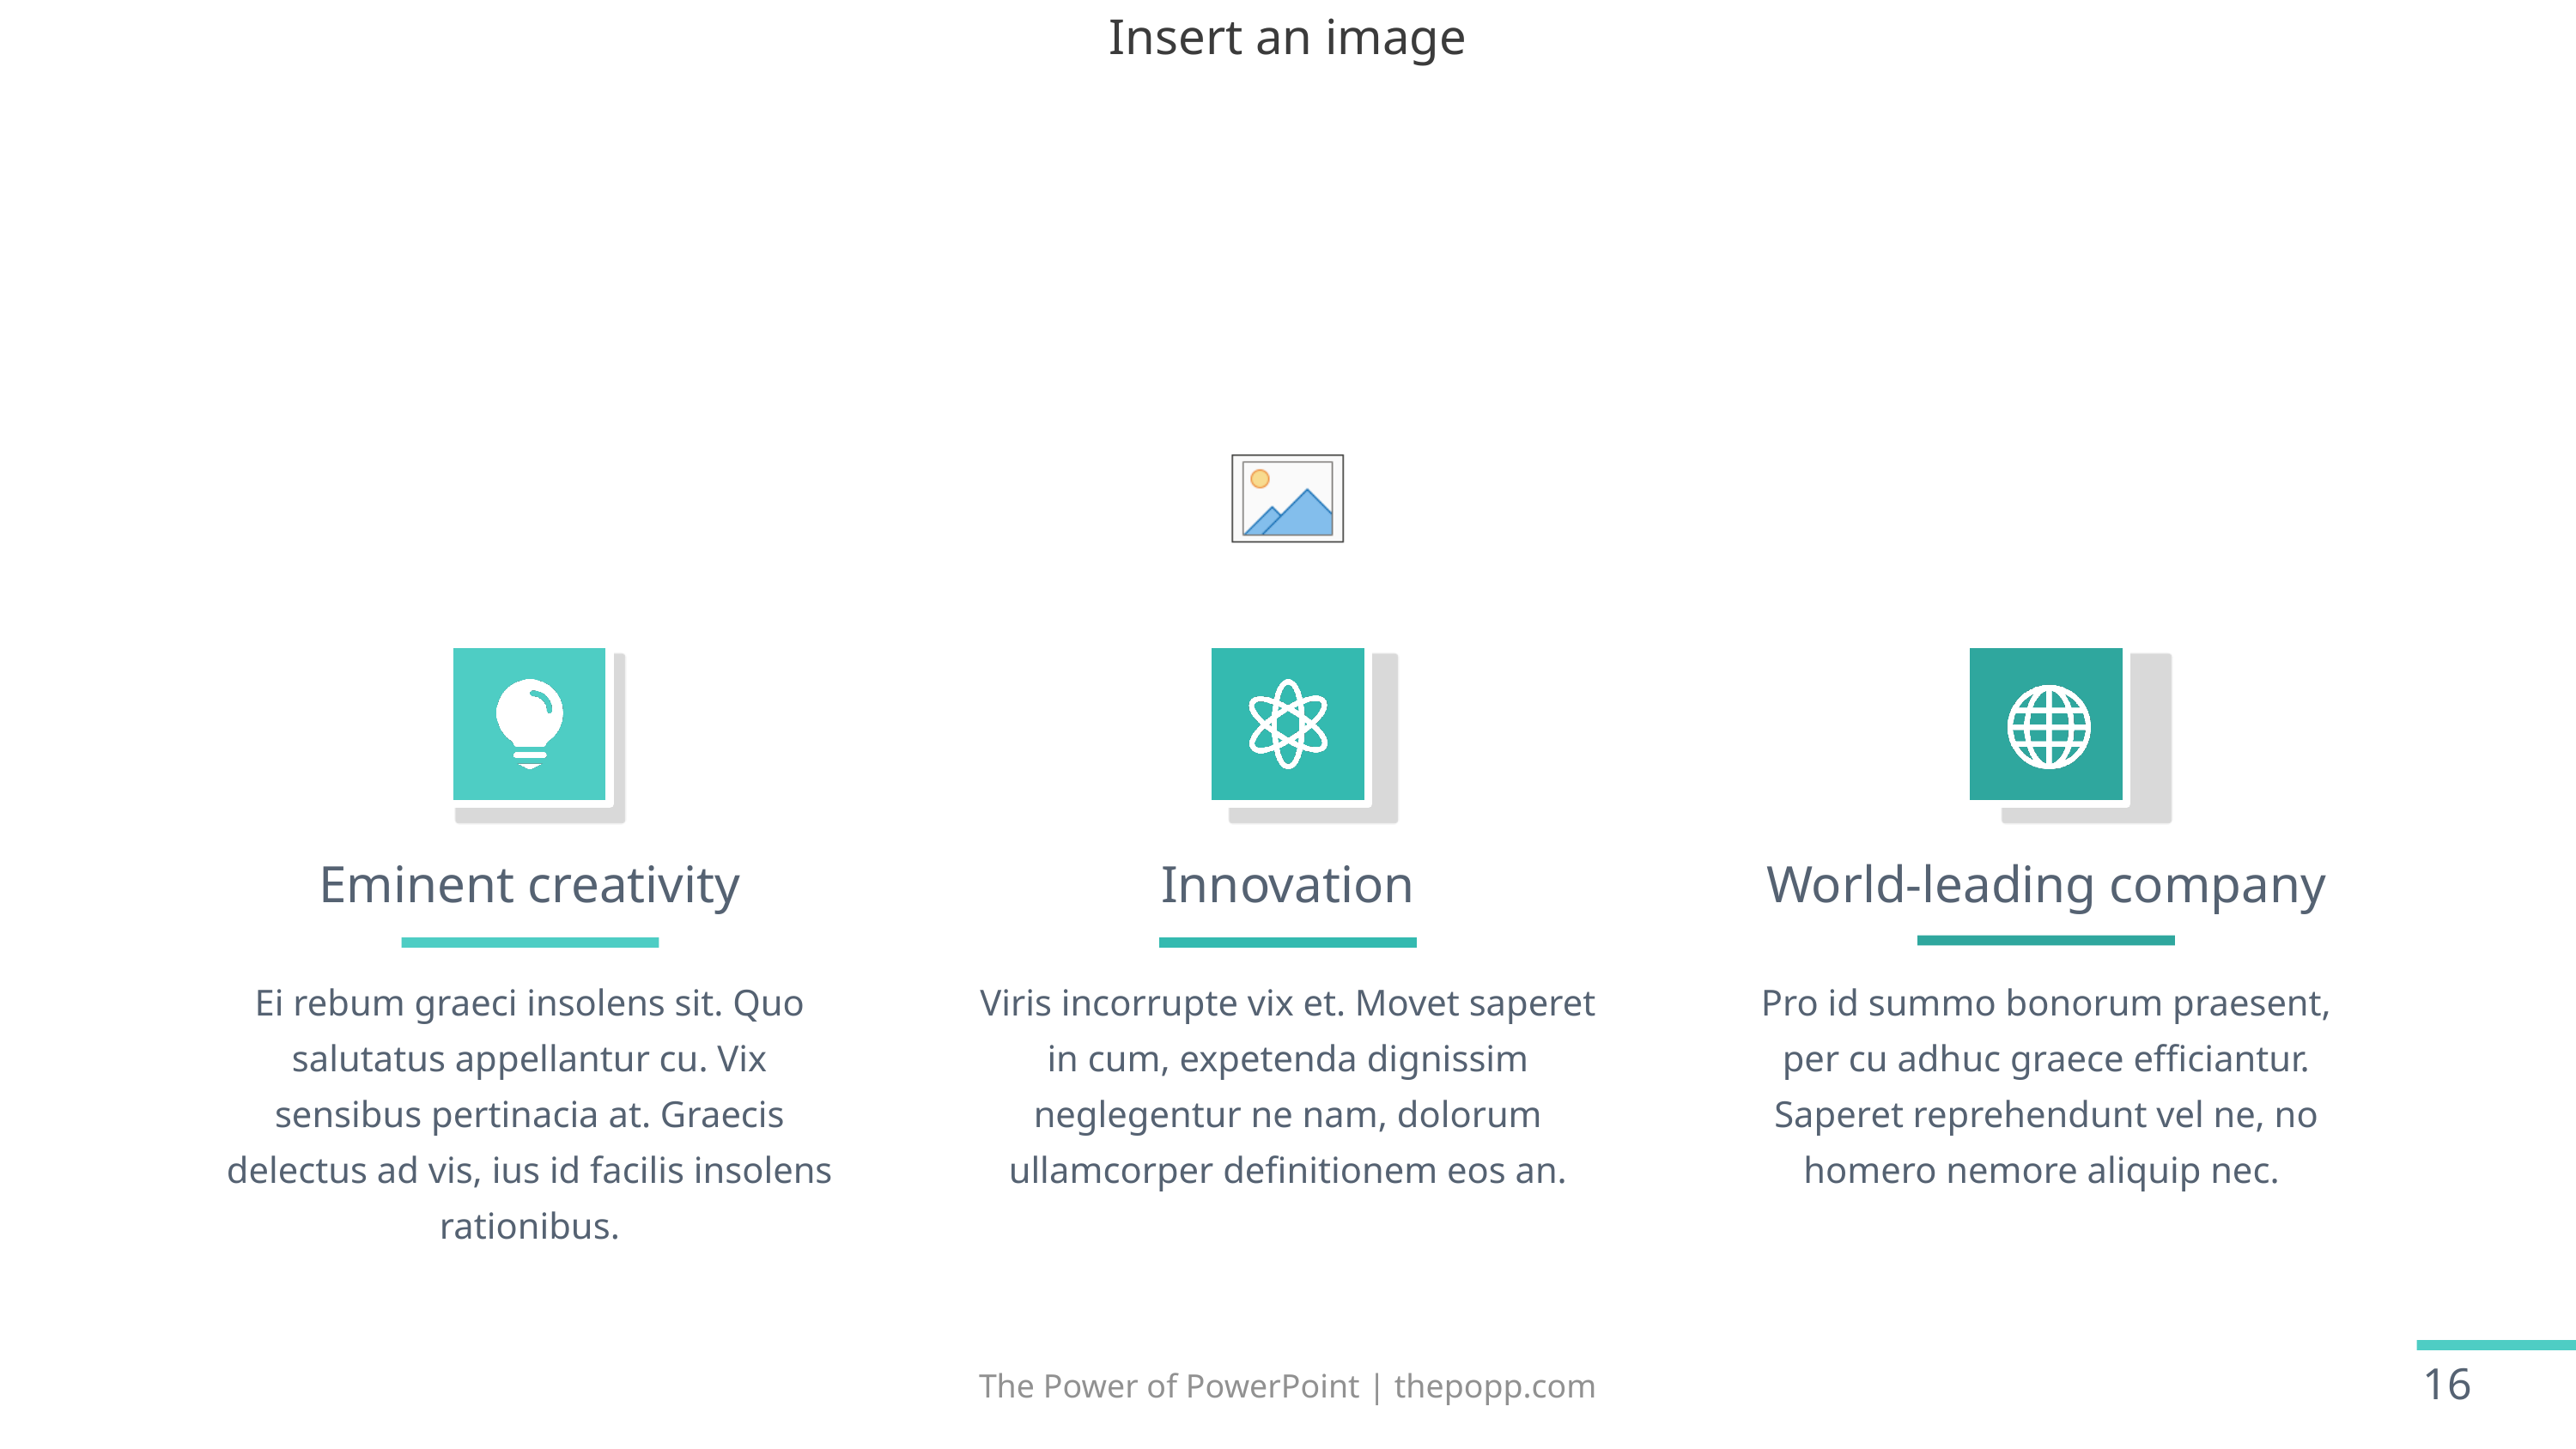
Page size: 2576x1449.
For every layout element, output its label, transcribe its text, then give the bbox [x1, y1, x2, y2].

footer The Power of PowerPoint | thepopp.com [853, 1349, 1723, 1427]
list Pro id summo bonorum praesent, per cu adhuc graece efficiantur. Saperet reprehendunt vel ne, no homero nemore aliquip nec. [1722, 998, 2370, 1258]
picture [0, 0, 2576, 998]
list Viris incorrupte vix et. Movet saperet in cum, expetenda dignissim neglegentur ne nam, dolorum ullamcorper definitionem eos an. [964, 998, 1612, 1258]
list Ei rebum graeci insolens sit. Quo salutatus appellantur cu. Vix sensibus pertinacia at. Graecis delectus ad vis, ius id facilis insolens rationibus. [206, 998, 854, 1258]
slide_number 16 [2409, 1351, 2576, 1421]
